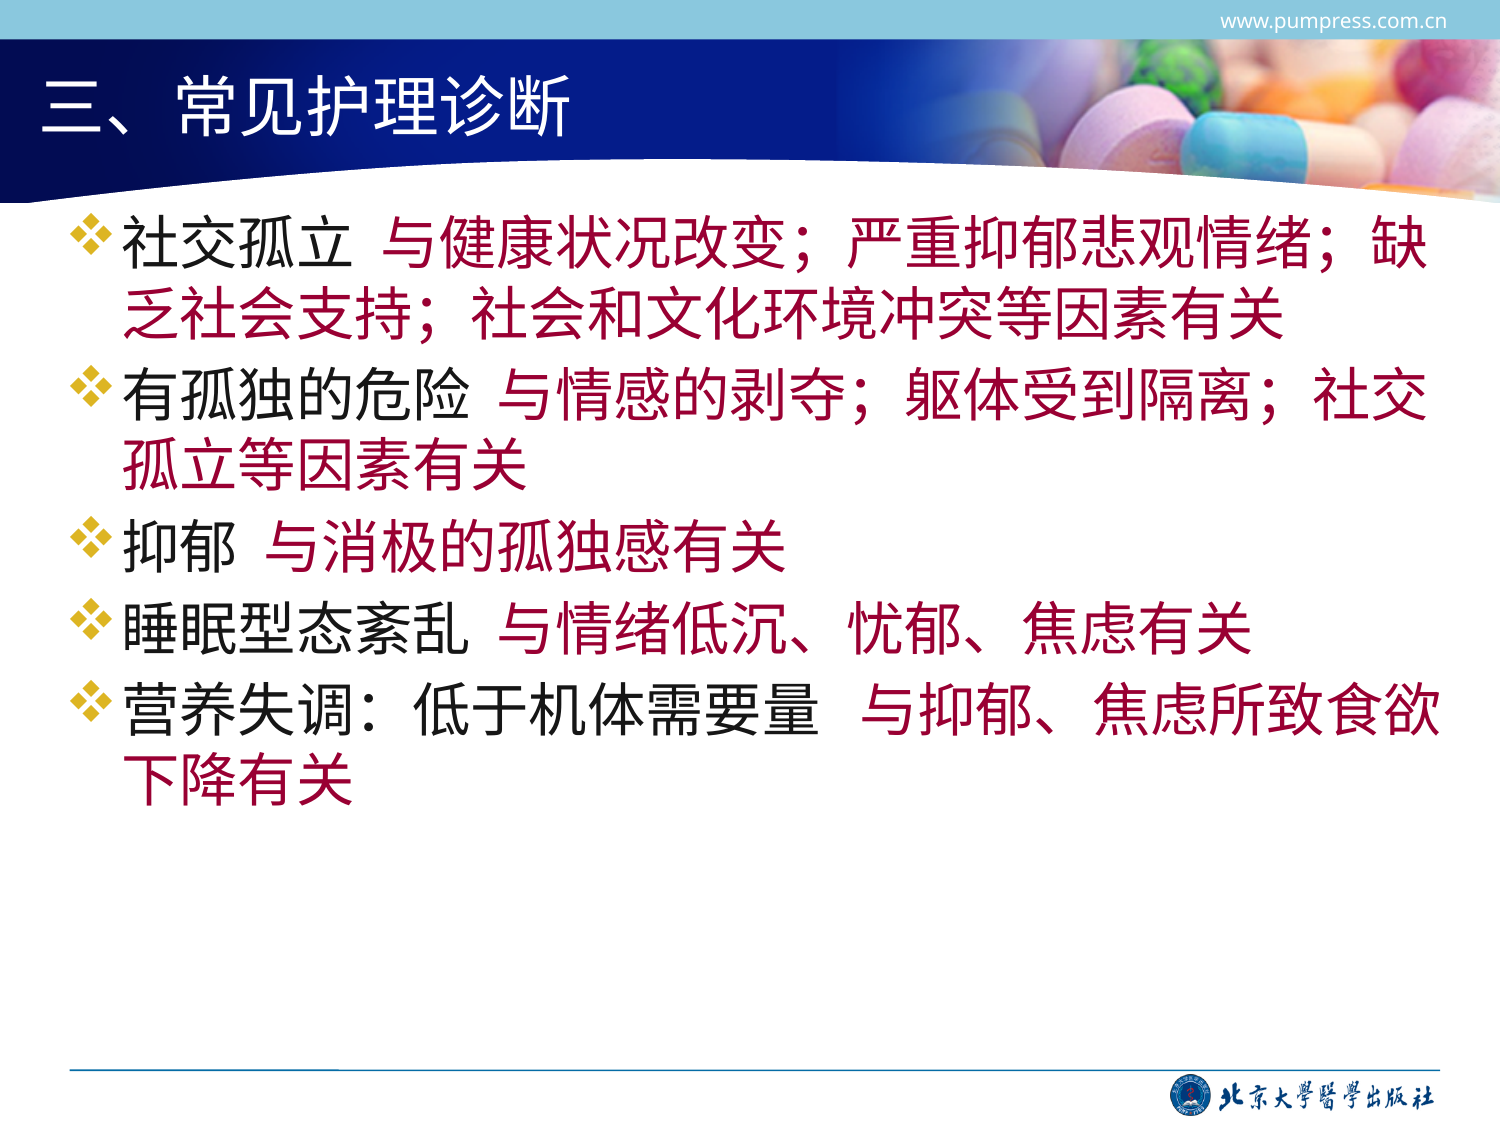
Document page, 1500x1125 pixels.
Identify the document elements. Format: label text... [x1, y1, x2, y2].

picture [0, 40, 1500, 203]
picture [1170, 1074, 1436, 1118]
slide_number www.pumpress.com.cn [1024, 0, 1463, 38]
list 社交孤立 与健康状况改变；严重抑郁悲观情绪；缺乏社会支持；社会和文化环境冲突等因素有关 有孤独的危险 与情感的剥夺；躯体受到隔离；社交孤立等因素有关 抑郁 与消极的孤独感有关 睡眠型态紊乱 与情绪低沉、忧郁、焦虑有关 营养失调：低于机体需要量 与抑郁、焦虑所致食欲下降有关 [49, 198, 1463, 1026]
title 三、常见护理诊断 [23, 58, 1349, 152]
